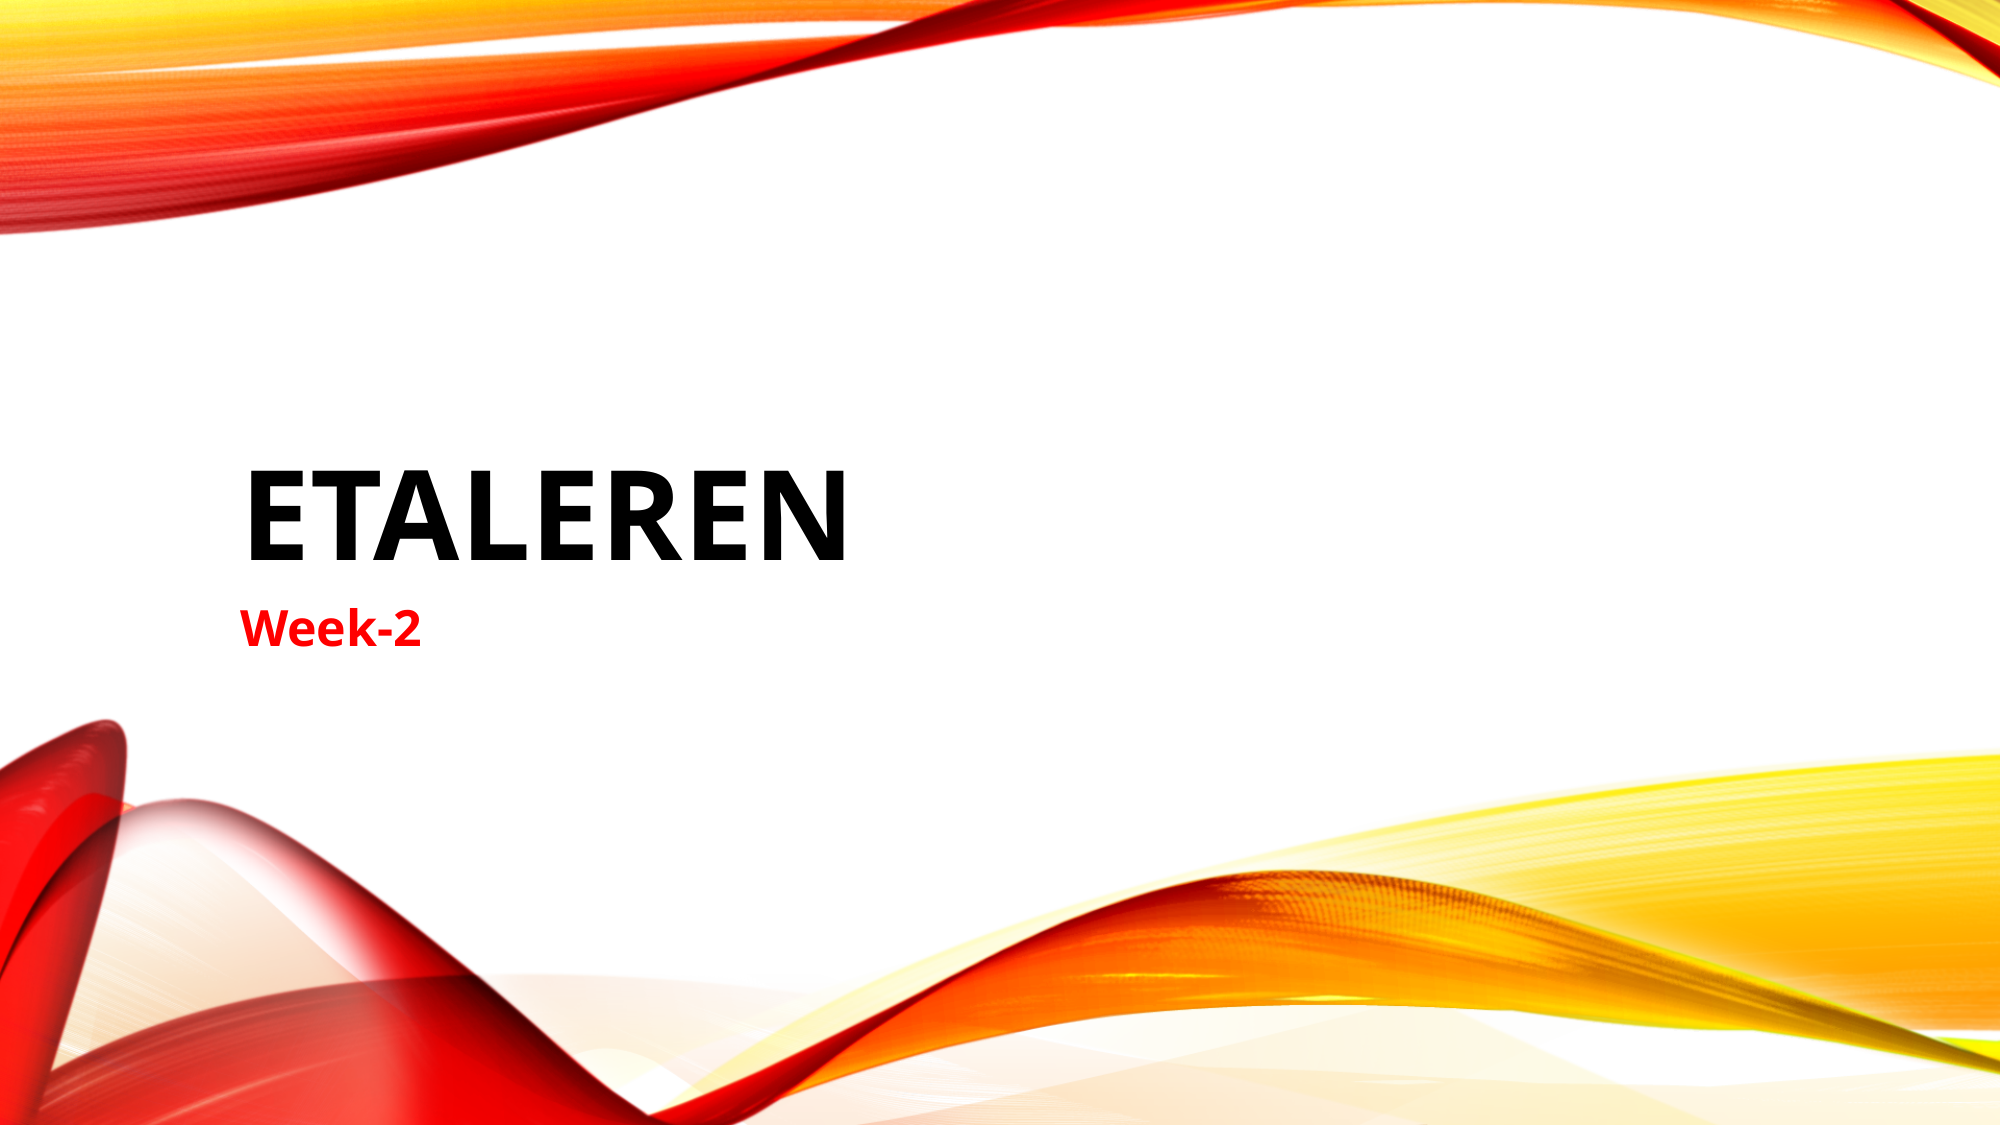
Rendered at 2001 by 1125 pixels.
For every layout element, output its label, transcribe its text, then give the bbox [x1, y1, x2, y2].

picture [0, 717, 2000, 1125]
subtitle Week-2 [225, 595, 1775, 709]
picture [0, 0, 2000, 237]
title Etaleren [225, 295, 1775, 595]
